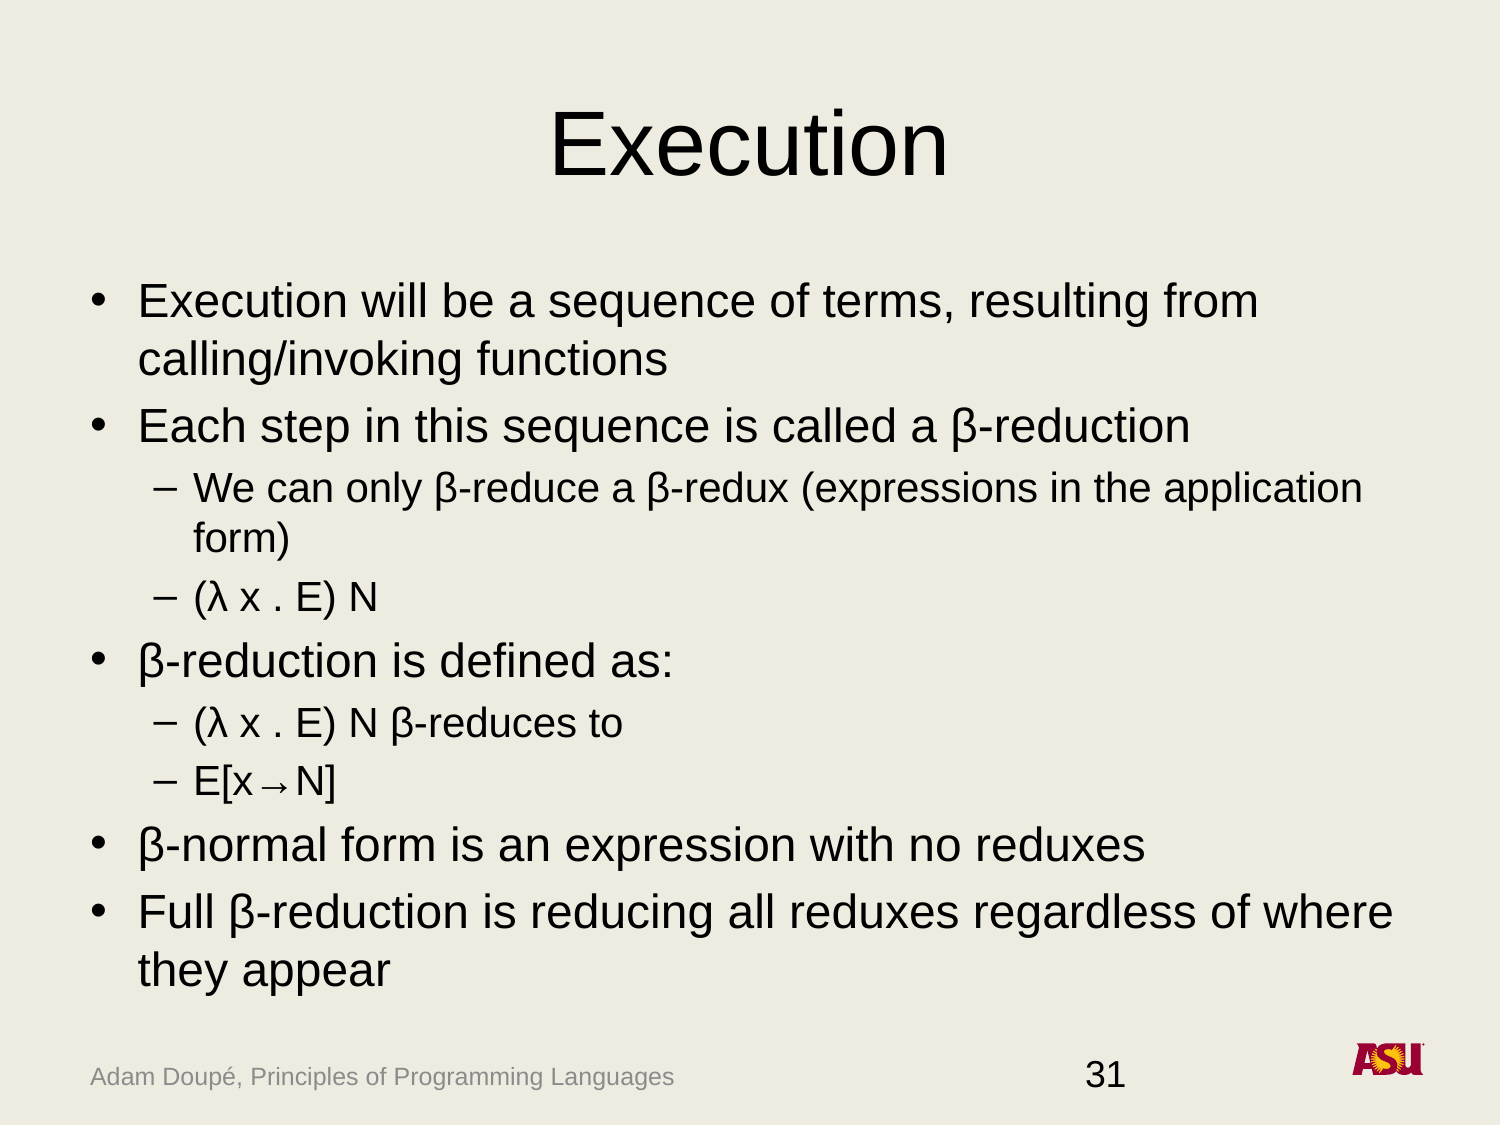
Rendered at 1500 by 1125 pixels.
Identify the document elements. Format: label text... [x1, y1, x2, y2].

list Execution will be a sequence of terms, resulting from calling/invoking functions Each step in this sequence is called a β-reduction We can only β-reduce a β-redux (expressions in the application form) (λ x . E) N β-reduction is defined as: (λ x . E) N β-reduces to E[x→N] β-normal form is an expression with no reduxes Full β-reduction is reducing all reduxes regardless of where they appear [75, 262, 1425, 1005]
slide_number 31 [1070, 1042, 1421, 1103]
title Execution [75, 45, 1425, 233]
